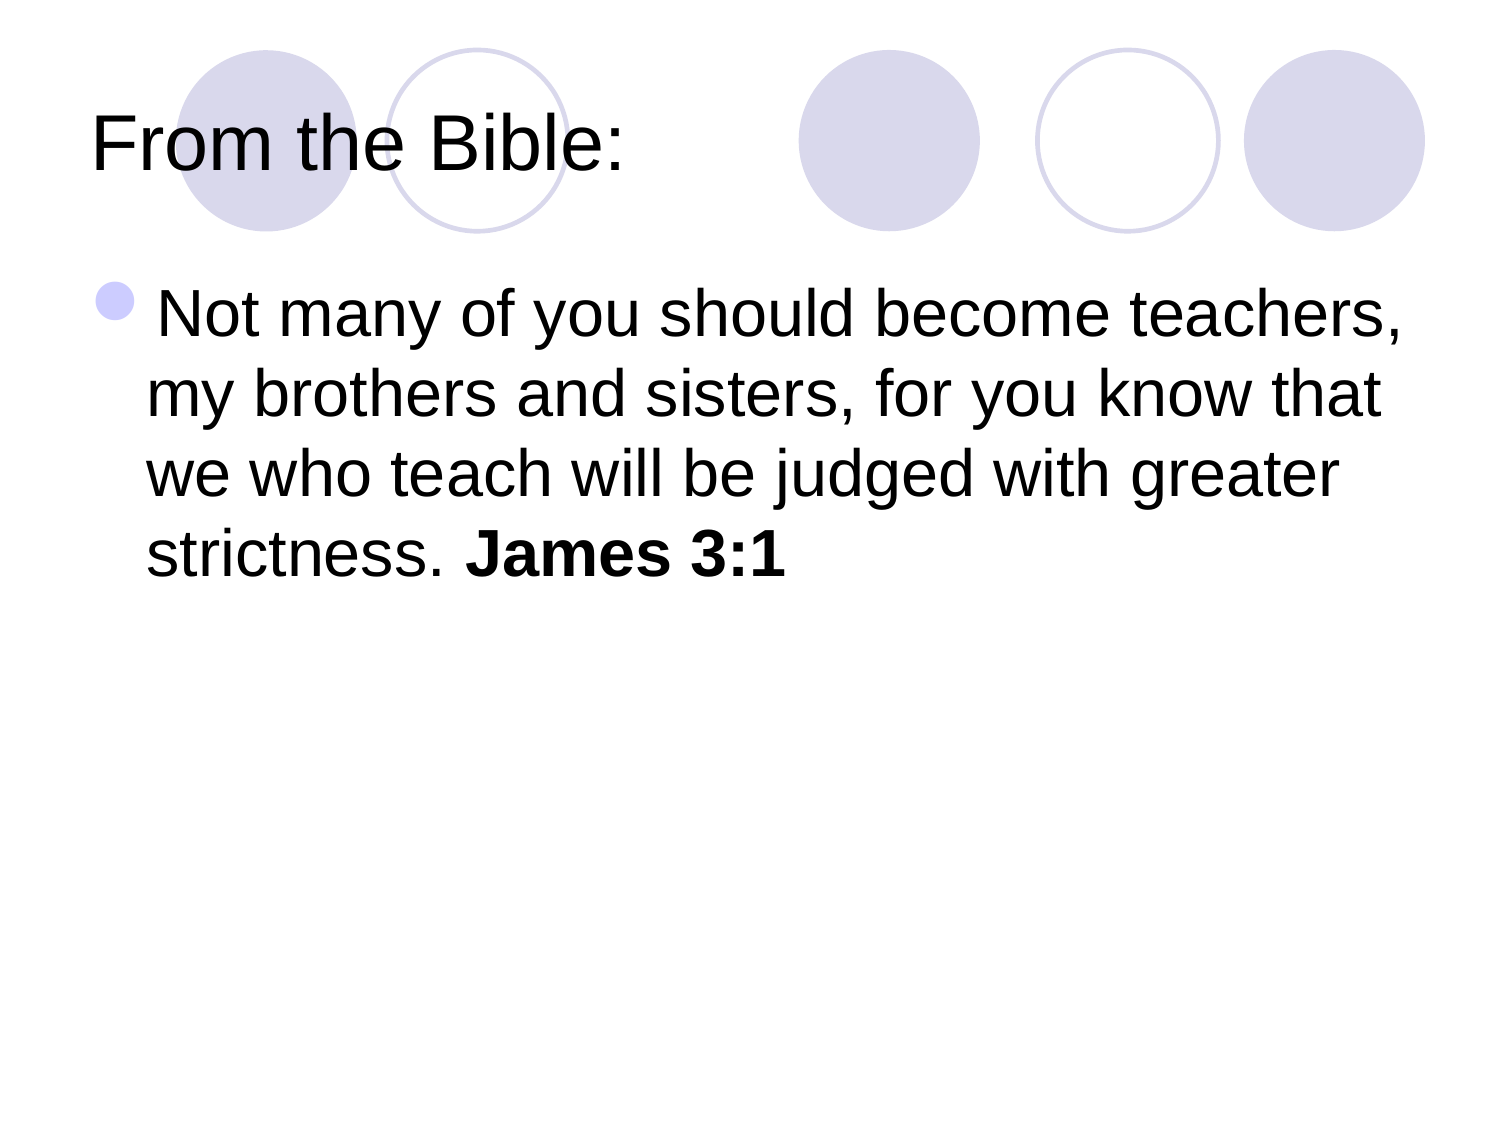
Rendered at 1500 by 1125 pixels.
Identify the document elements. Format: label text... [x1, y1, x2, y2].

title From the Bible: [74, 44, 1426, 233]
list Not many of you should become teachers, my brothers and sisters, for you know that we who teach will be judged with greater strictness. James 3:1 [74, 262, 1426, 1006]
